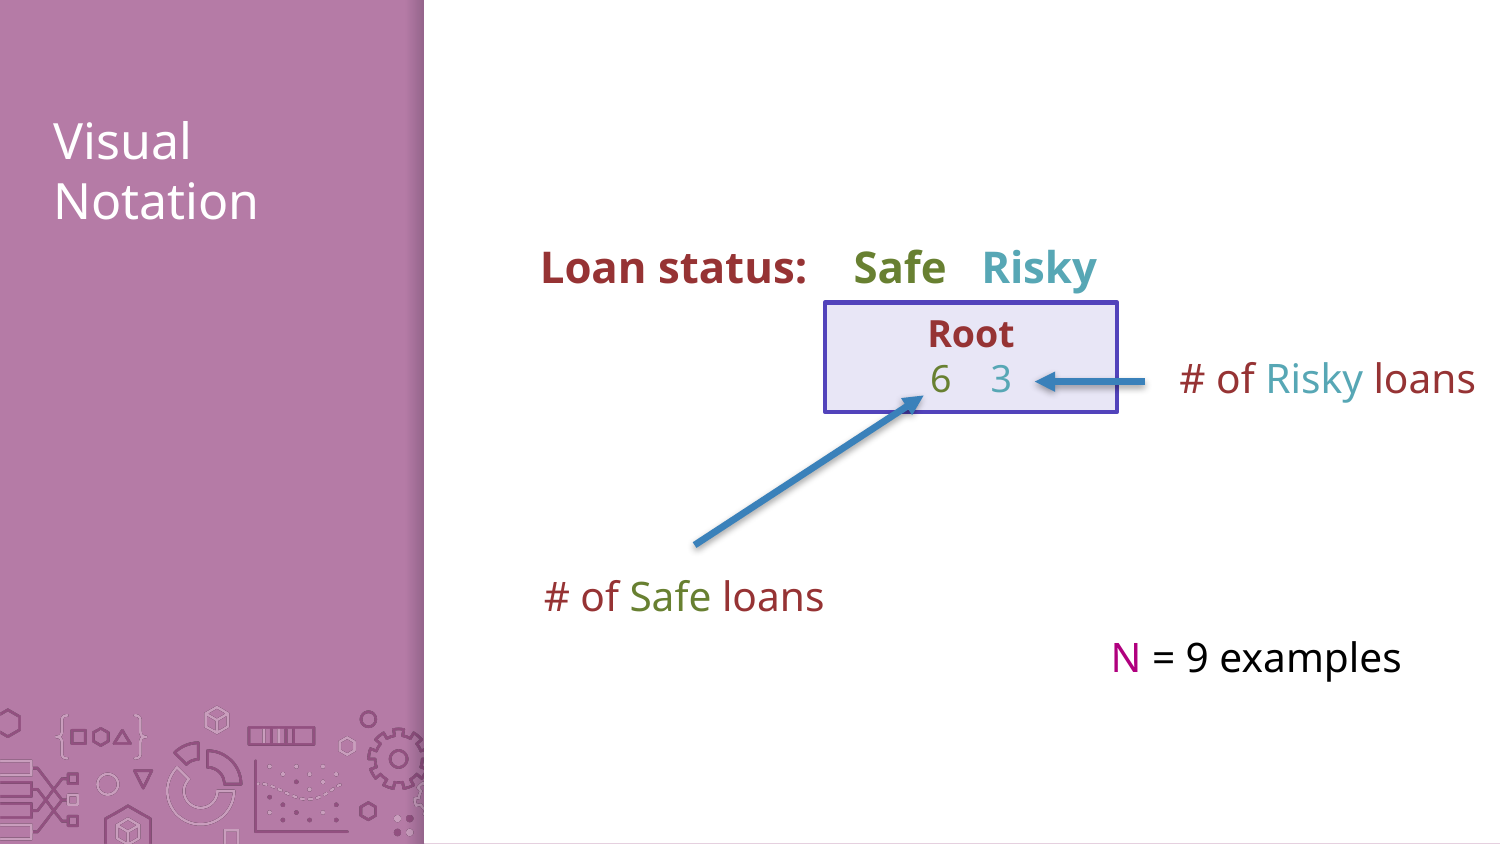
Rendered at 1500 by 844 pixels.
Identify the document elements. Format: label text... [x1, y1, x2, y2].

title Visual Notation [38, 94, 375, 748]
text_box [1034, 345, 1500, 411]
text_box Loan status: Safe Risky [525, 232, 1113, 300]
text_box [528, 395, 924, 629]
text_box Root 6 3 [823, 300, 1119, 414]
text_box N = 9 examples [1095, 624, 1500, 689]
picture [0, 701, 424, 844]
